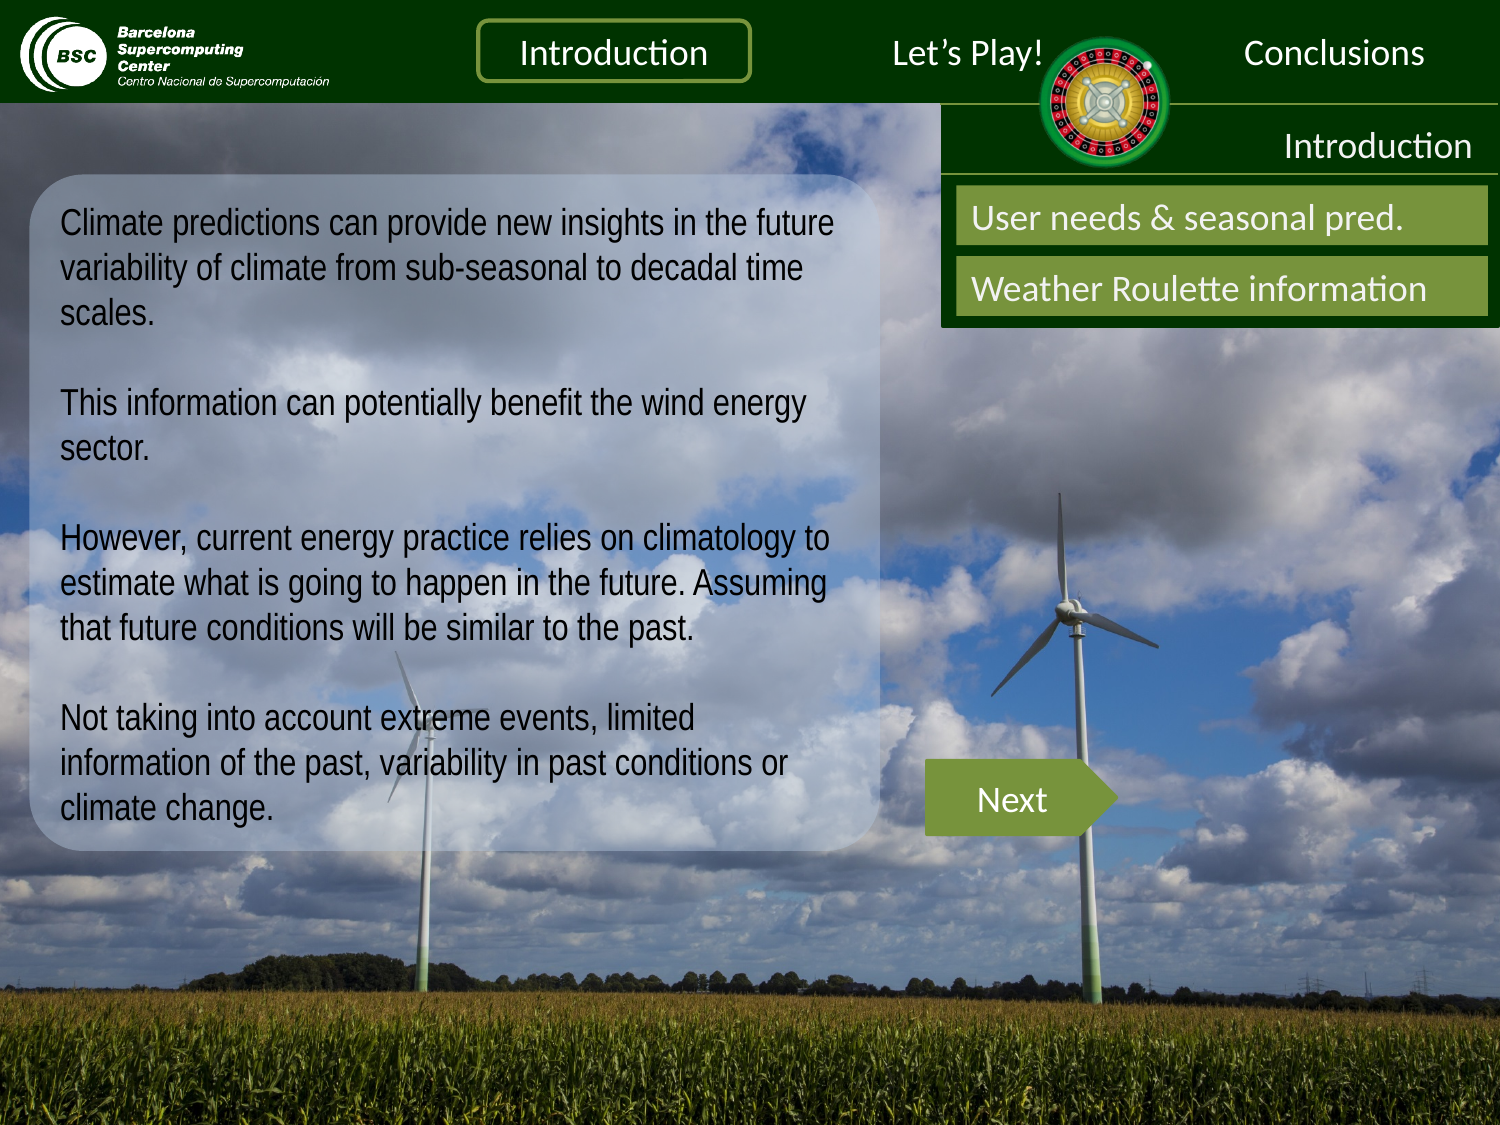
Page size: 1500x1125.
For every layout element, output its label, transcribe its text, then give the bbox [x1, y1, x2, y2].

text_box Introduction [476, 18, 753, 84]
text_box [0, 0, 1500, 102]
picture [0, 6, 1500, 1125]
text_box Conclusions [1196, 18, 1473, 84]
text_box Let’s Play! [830, 18, 1107, 84]
